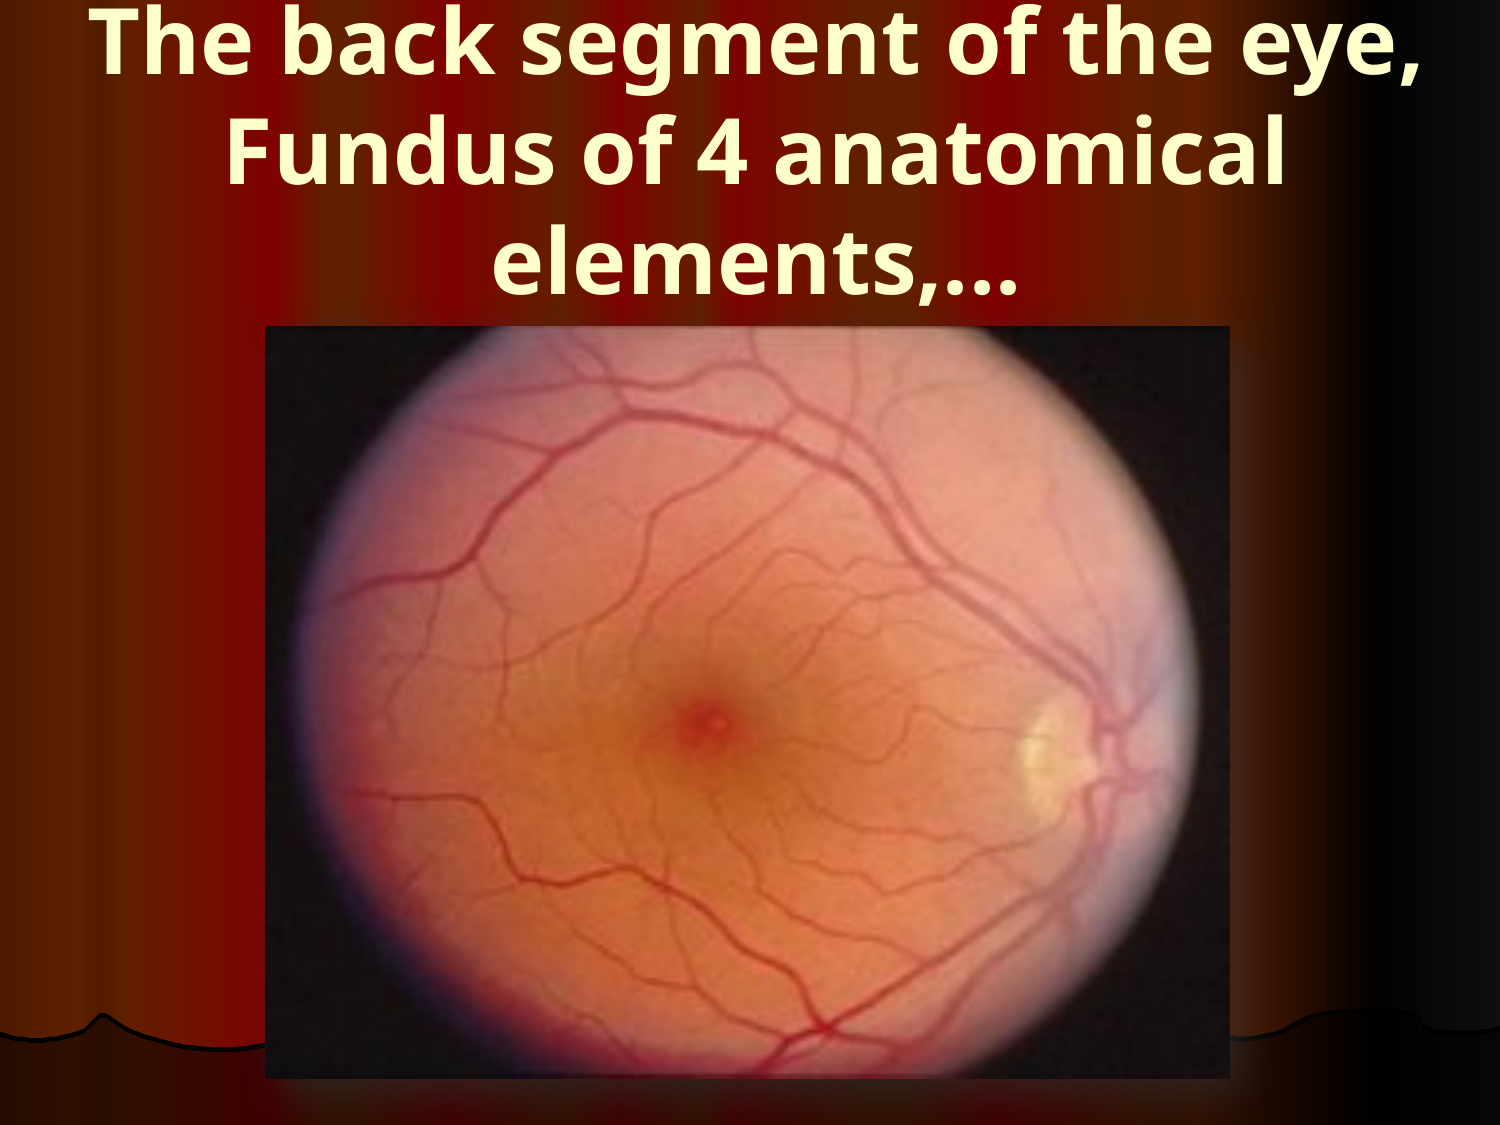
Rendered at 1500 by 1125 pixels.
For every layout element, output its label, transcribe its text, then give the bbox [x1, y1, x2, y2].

title The back segment of the eye, Fundus of 4 anatomical elements,... [64, 54, 1448, 242]
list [265, 326, 1231, 1079]
